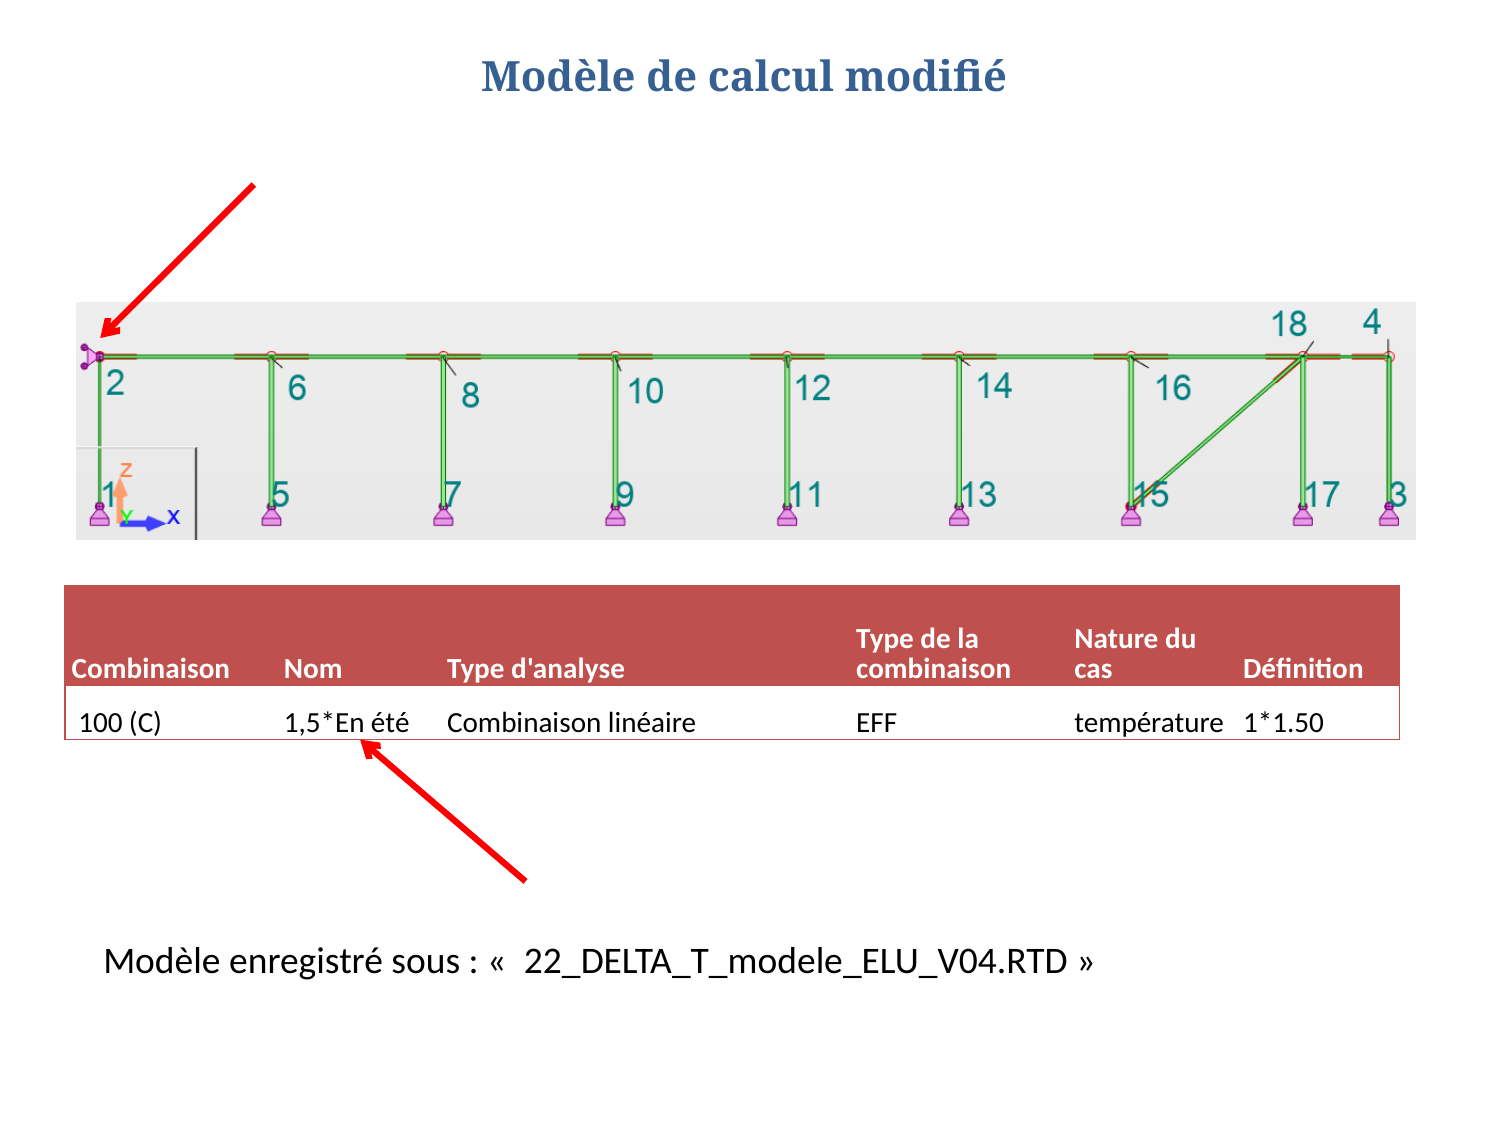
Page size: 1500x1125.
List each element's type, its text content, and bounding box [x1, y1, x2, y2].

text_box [100, 184, 255, 339]
table_cell 1*1.50 [1236, 686, 1399, 739]
table_cell EFF [849, 686, 1068, 739]
table_header Nom [277, 587, 440, 685]
table_cell température [1068, 686, 1236, 739]
table_header Nature du cas [1068, 587, 1236, 685]
table_header Type d'analyse [440, 587, 849, 685]
table_cell 100 (C) [66, 686, 277, 739]
table_header Combinaison [66, 587, 277, 685]
text_box Modèle enregistré sous : « 22_DELTA_T_modele_ELU_V04.RTD » [88, 928, 1424, 989]
text_box Modèle de calcul modifié [159, 42, 1329, 108]
picture [76, 302, 1416, 540]
table_header Type de la combinaison [849, 587, 1068, 685]
table_cell 1,5*En été [277, 686, 440, 739]
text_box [359, 739, 526, 882]
table_header Définition [1236, 587, 1399, 685]
table_cell Combinaison linéaire [440, 686, 849, 739]
